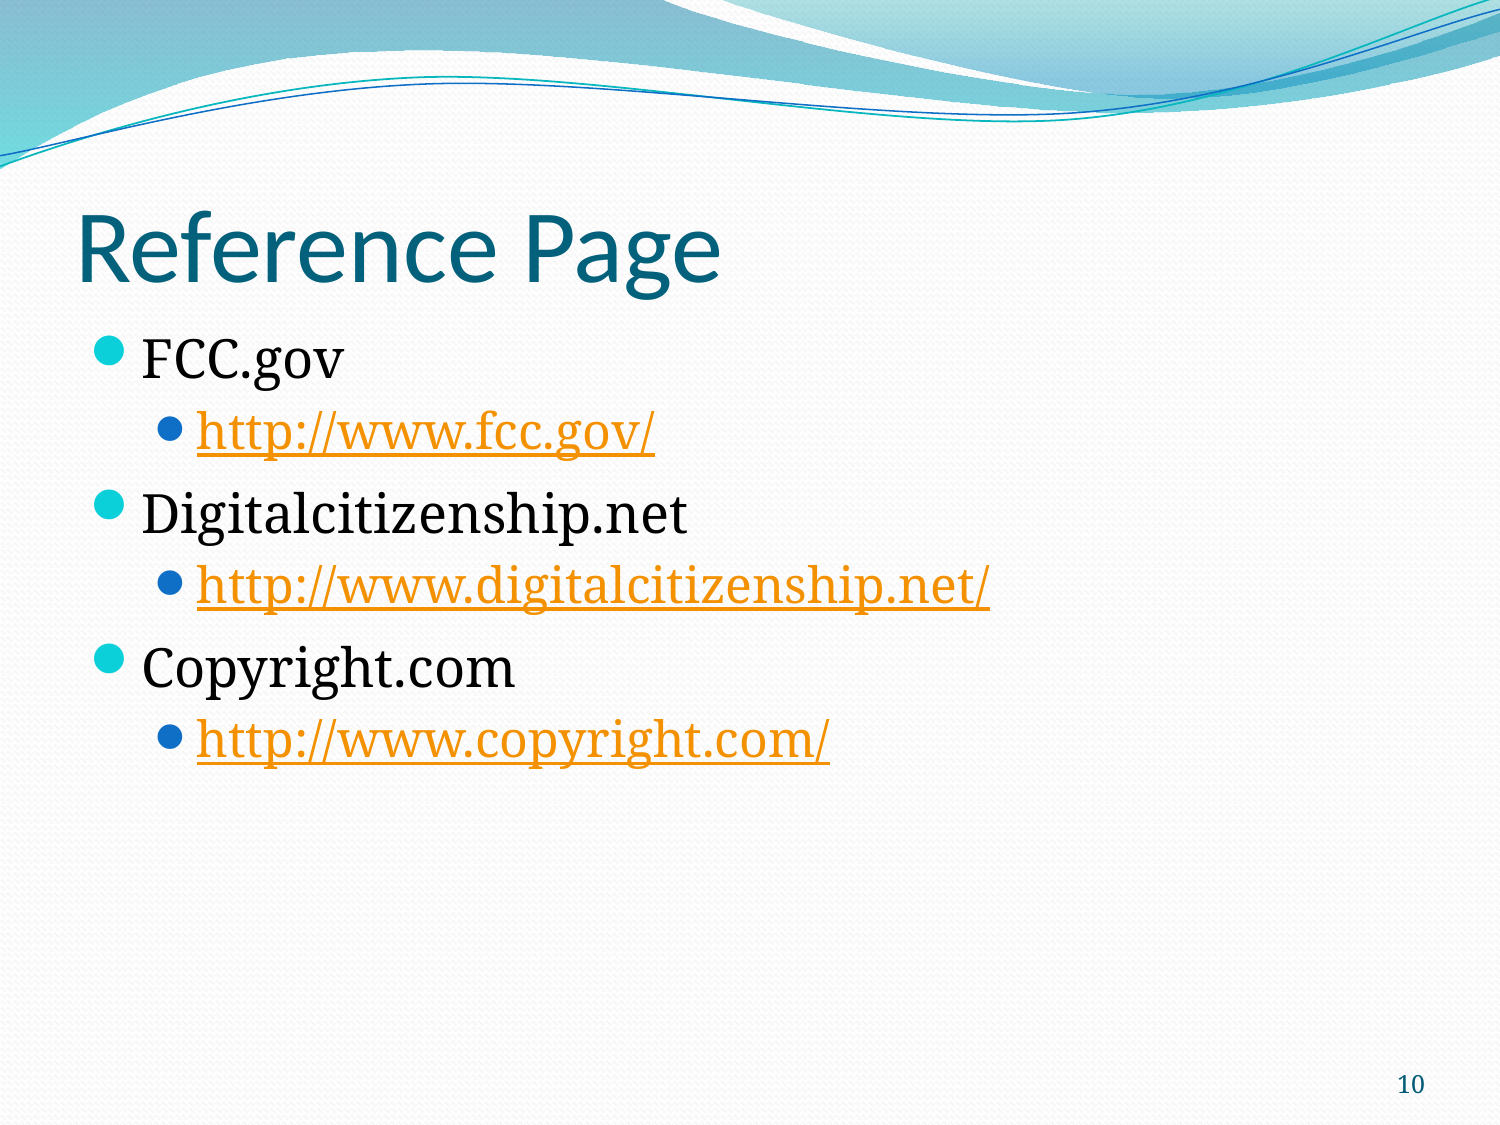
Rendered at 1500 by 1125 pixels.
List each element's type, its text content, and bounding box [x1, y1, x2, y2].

slide_number 10 [1299, 1042, 1425, 1103]
title Reference Page [75, 115, 1425, 303]
list FCC.gov http://www.fcc.gov/ Digitalcitizenship.net http://www.digitalcitizenship.net/ Copyright.com http://www.copyright.com/ [75, 317, 1425, 1038]
